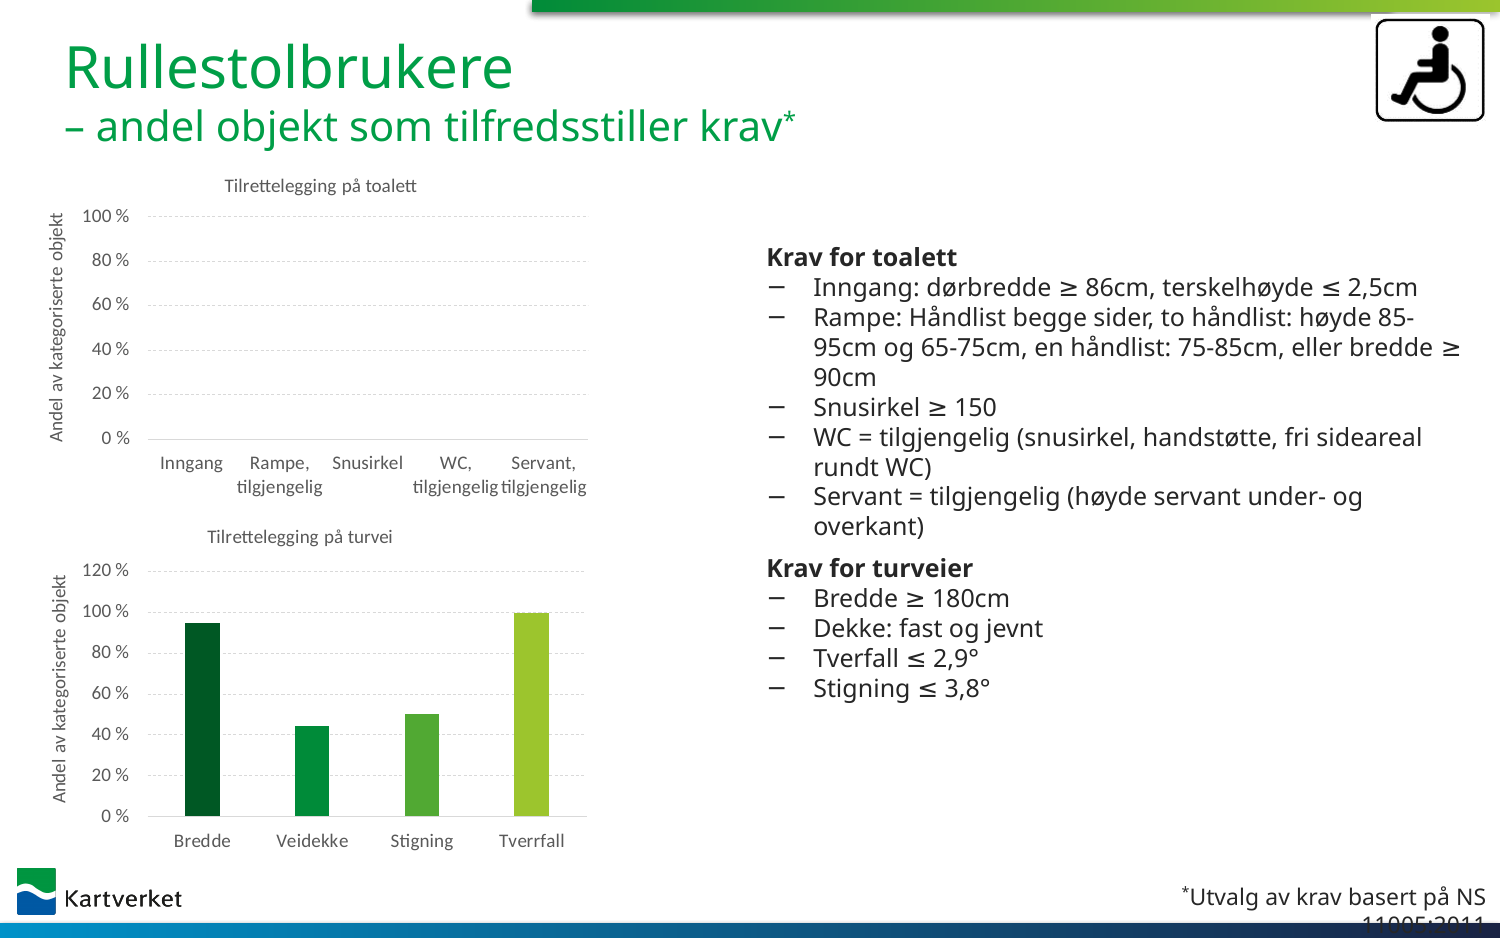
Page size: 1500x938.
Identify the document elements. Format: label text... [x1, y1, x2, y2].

text_box Krav for toalett Inngang: dørbredde ≥ 86cm, terskelhøyde ≤ 2,5cm Rampe: Håndlist begge sider, to håndlist: høyde 85-95cm og 65-75cm, en håndlist: 75-85cm, eller bredde ≥ 90cm Snusirkel ≥ 150 WC = tilgjengelig (snusirkel, handstøtte, fri sideareal rundt WC) Servant = tilgjengelig (høyde servant under- og overkant) [751, 234, 1483, 545]
picture [41, 166, 599, 505]
text_box Krav for turveier Bredde ≥ 180cm Dekke: fast og jevnt Tverfall ≤ 2,9° Stigning ≤ 3,8° [751, 545, 1483, 710]
text_box *Utvalg av krav basert på NS 11005:2011 [1068, 873, 1500, 938]
text_box Rullestolbrukere – andel objekt som tilfredsstiller krav* [49, 14, 1431, 158]
picture [41, 520, 598, 859]
picture [1371, 13, 1491, 127]
